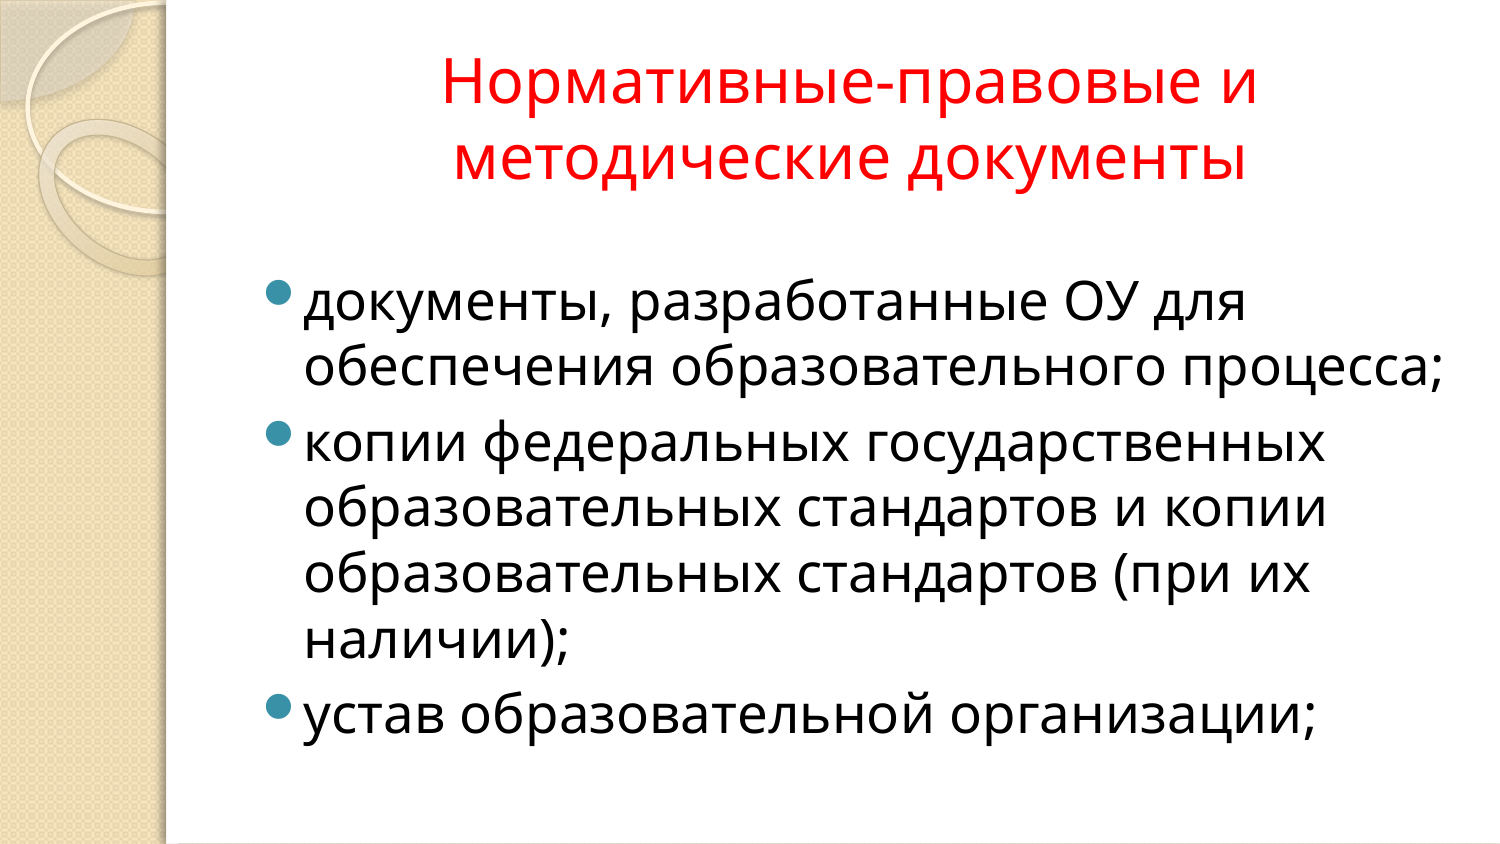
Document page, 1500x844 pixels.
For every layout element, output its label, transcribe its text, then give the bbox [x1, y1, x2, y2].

list документы, разработанные ОУ для обеспечения образовательного процесса; копии федеральных государственных образовательных стандартов и копии образовательных стандартов (при их наличии); устав образовательной организации; [235, 257, 1466, 809]
title Нормативные-правовые и методические документы [235, 33, 1466, 200]
